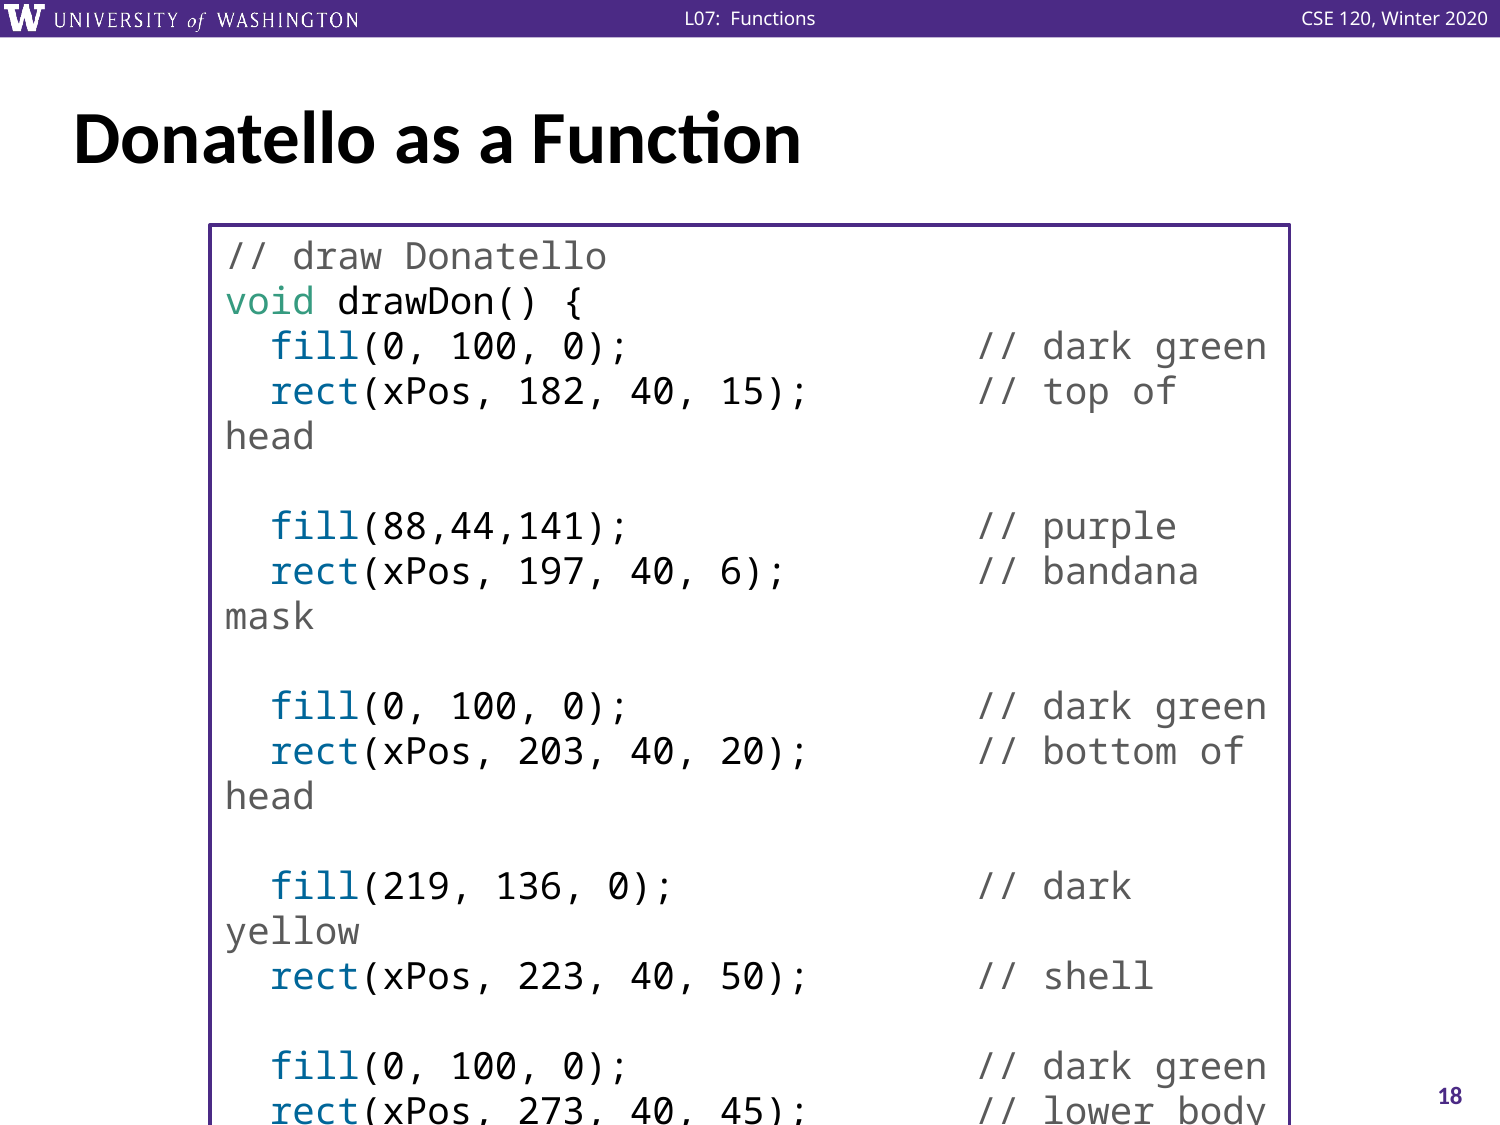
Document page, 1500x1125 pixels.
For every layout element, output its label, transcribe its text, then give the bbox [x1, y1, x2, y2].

picture [4, 4, 358, 32]
slide_number 18 [1400, 1065, 1500, 1125]
title Donatello as a Function [58, 71, 1438, 197]
text_box // draw Donatello void drawDon() { fill(0, 100, 0); // dark green rect(xPos, 182, 40, 15); // top of head fill(88,44,141); // purple rect(xPos, 197, 40, 6); // bandana mask fill(0, 100, 0); // dark green rect(xPos, 203, 40, 20); // bottom of head fill(219, 136, 0); // dark yellow rect(xPos, 223, 40, 50); // shell fill(0, 100, 0); // dark green rect(xPos, 273, 40, 45); // lower body } [209, 224, 1290, 1125]
